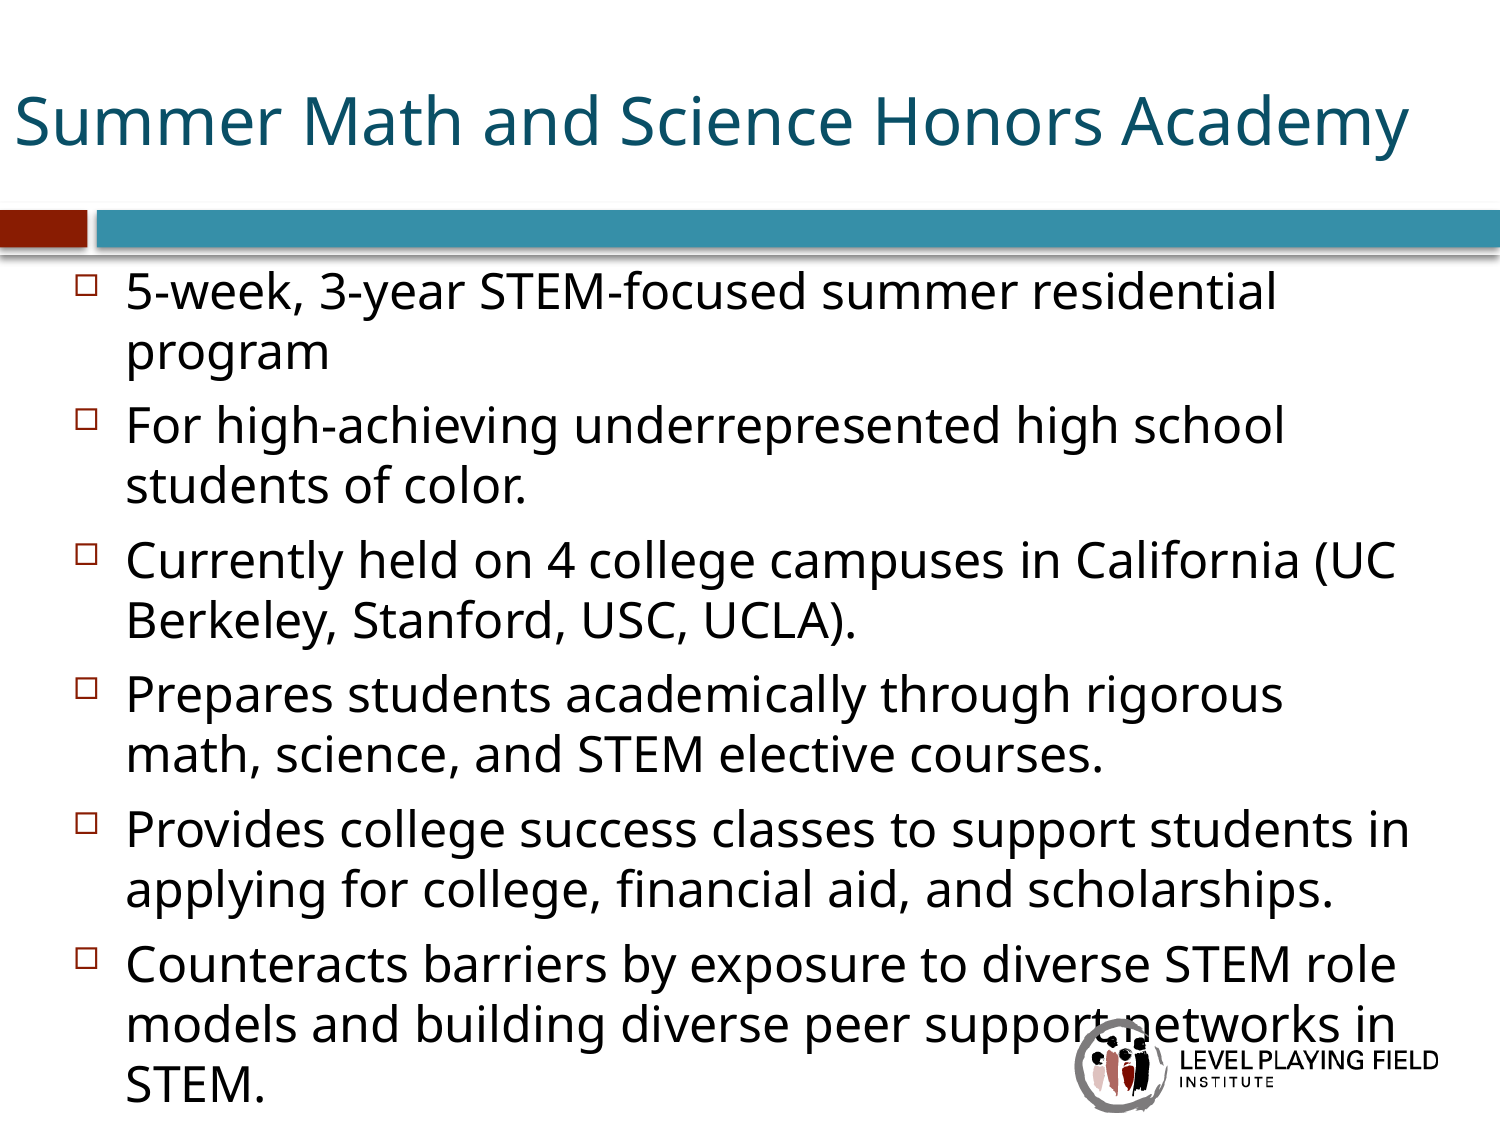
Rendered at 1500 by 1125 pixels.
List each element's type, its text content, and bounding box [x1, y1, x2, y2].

list 5-week, 3-year STEM-focused summer residential program For high-achieving underrepresented high school students of color. Currently held on 4 college campuses in California (UC Berkeley, Stanford, USC, UCLA). Prepares students academically through rigorous math, science, and STEM elective courses. Provides college success classes to support students in applying for college, financial aid, and scholarships. Counteracts barriers by exposure to diverse STEM role models and building diverse peer support networks in STEM. [58, 251, 1438, 1125]
picture [1074, 1018, 1439, 1113]
title Summer Math and Science Honors Academy [0, 37, 1500, 200]
